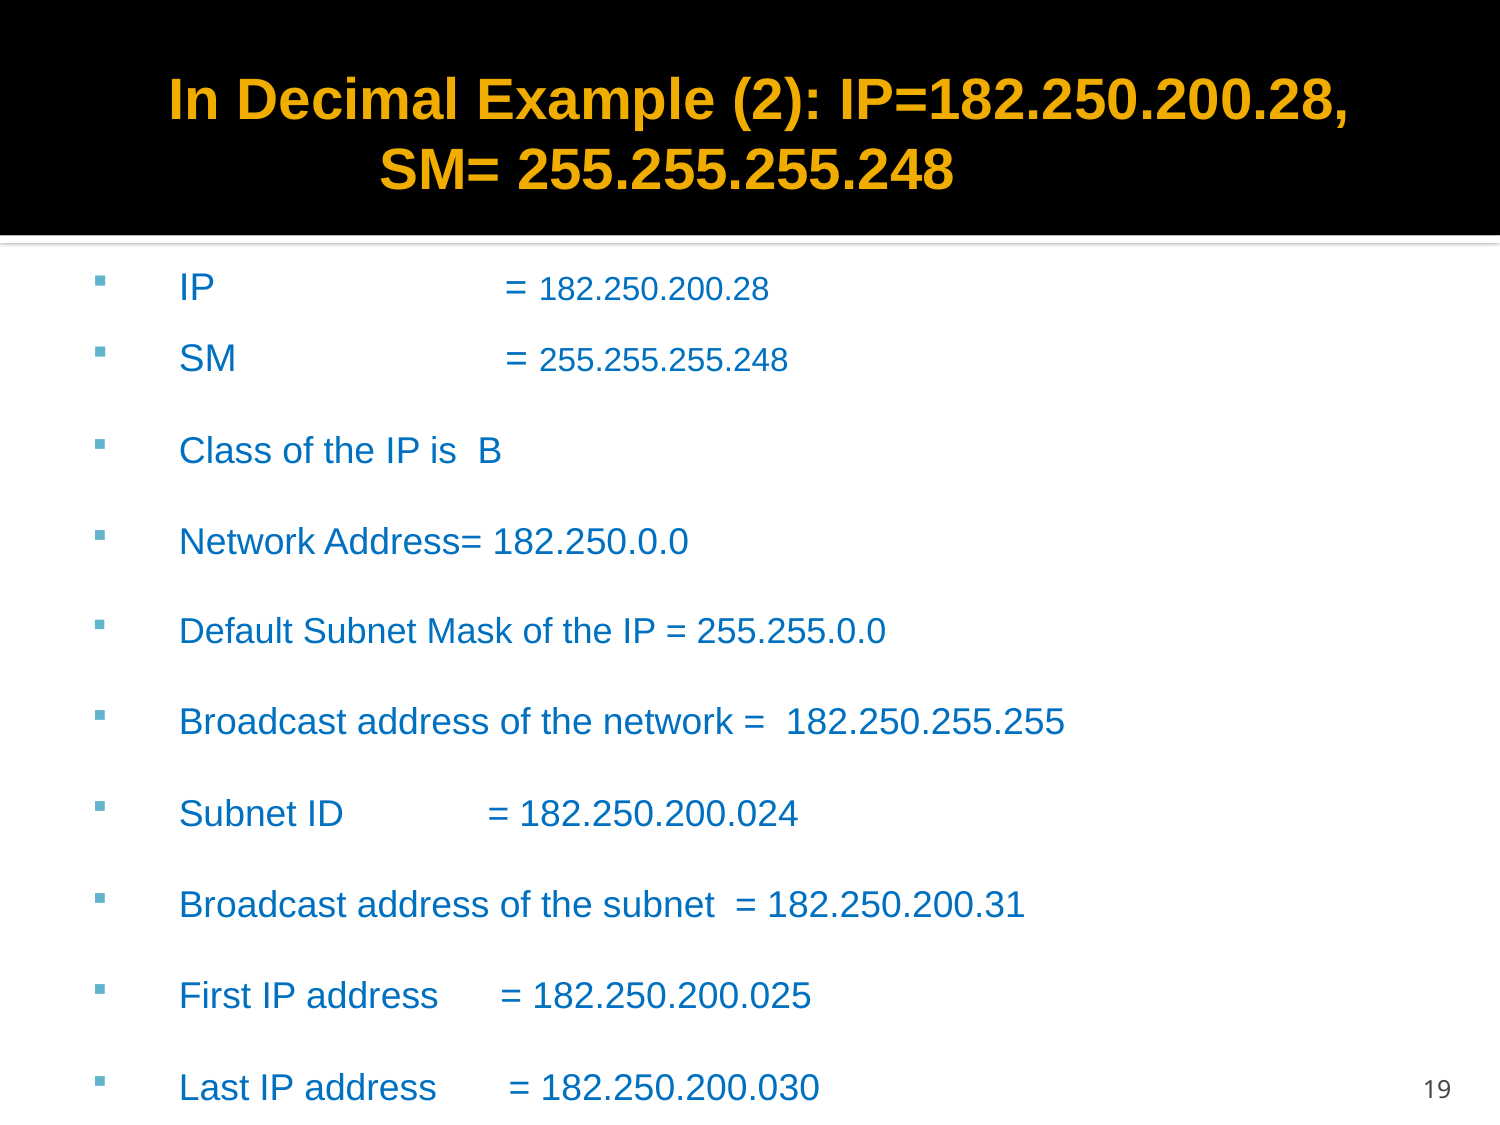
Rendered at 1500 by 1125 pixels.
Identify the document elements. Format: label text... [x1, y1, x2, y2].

title In Decimal Example (2): IP=182.250.200.28, SM= 255.255.255.248 [137, 37, 1413, 225]
slide_number 19 [1345, 1062, 1467, 1108]
list IP = 182.250.200.28 SM = 255.255.255.248 Class of the IP is B Network Address= 182.250.0.0 Default Subnet Mask of the IP = 255.255.0.0 Broadcast address of the network = 182.250.255.255 Subnet ID = 182.250.200.024 Broadcast address of the subnet = 182.250.200.31 First IP address = 182.250.200.025 Last IP address = 182.250.200.030 [37, 237, 1500, 1125]
